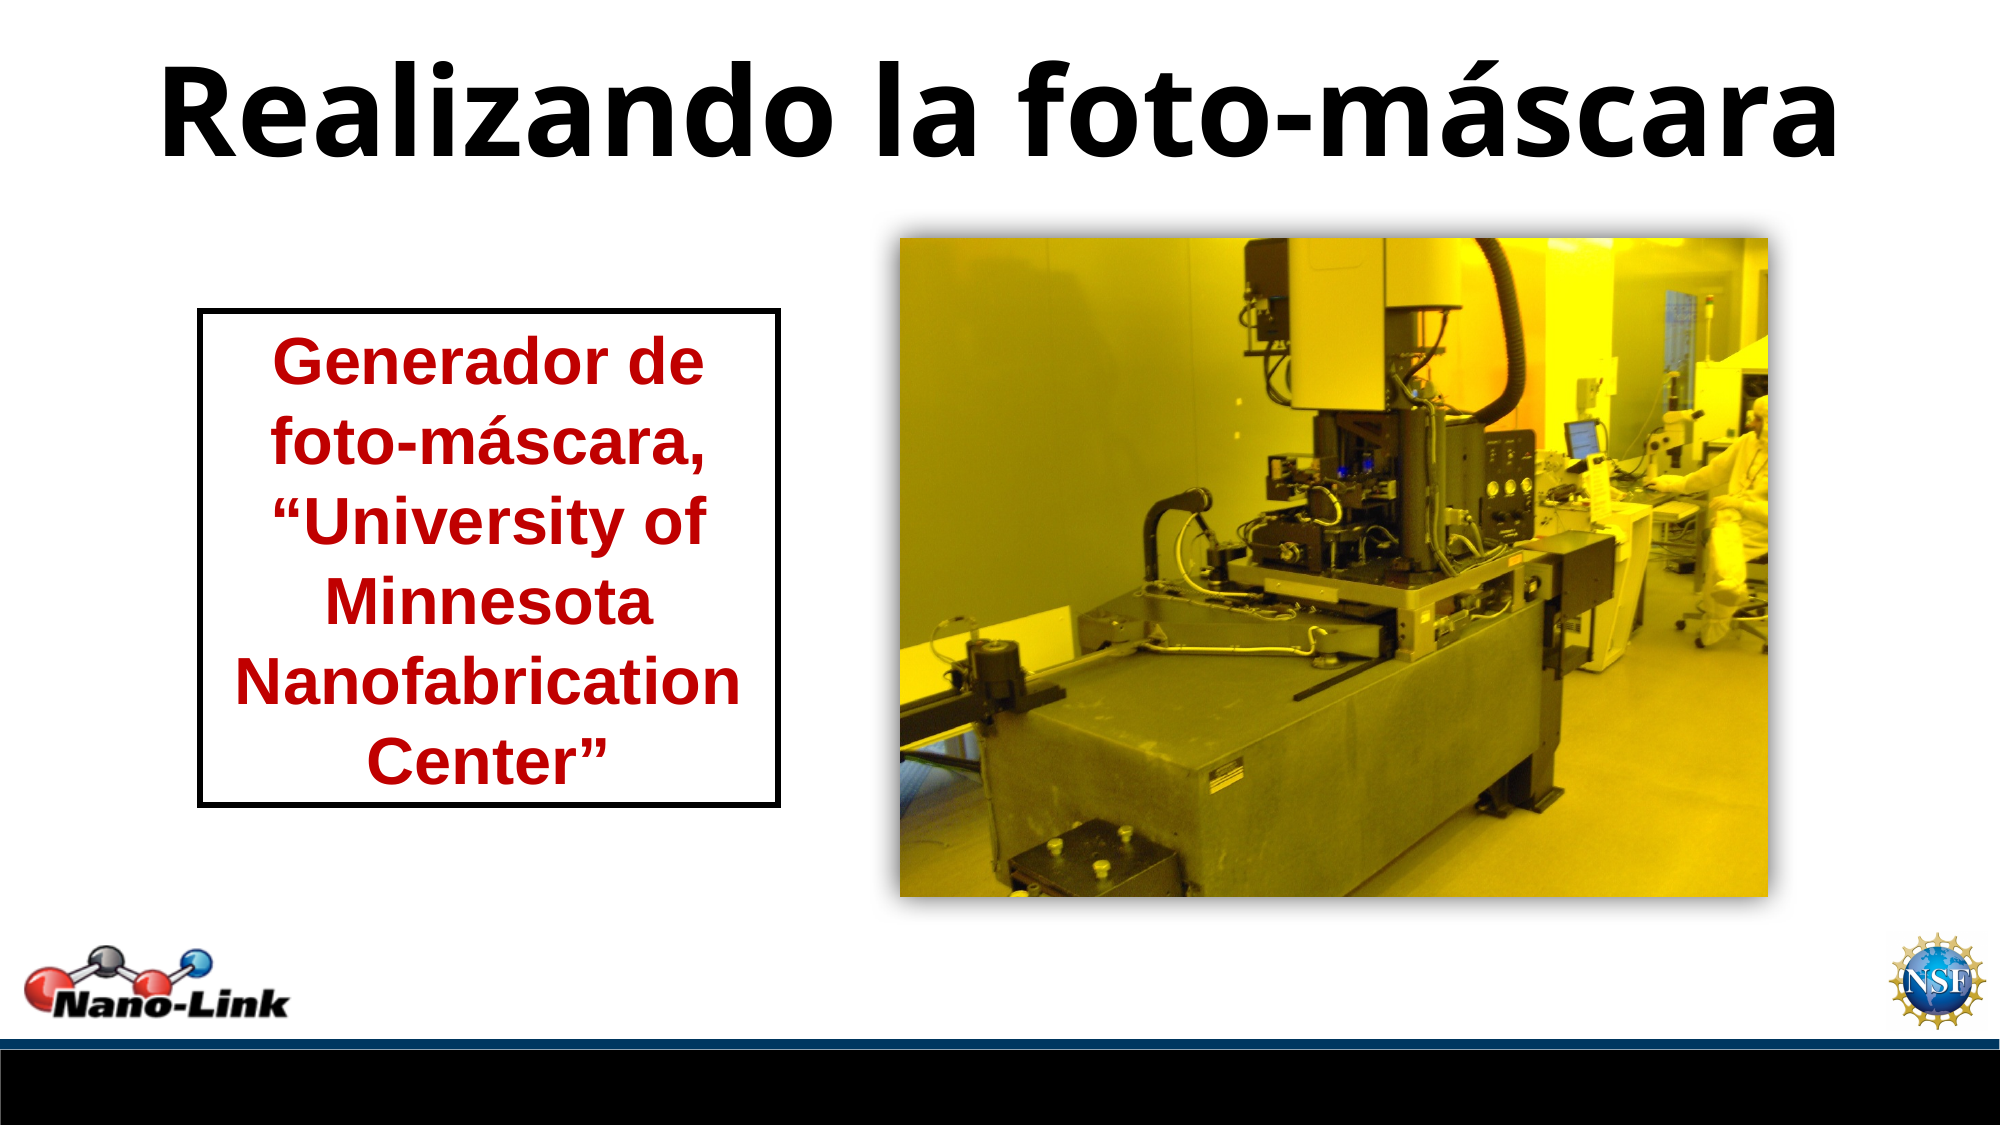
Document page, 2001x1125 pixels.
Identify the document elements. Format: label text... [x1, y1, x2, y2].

picture [899, 238, 1769, 898]
picture [16, 935, 305, 1032]
text_box Photo: James Marti, University of Minnesota [65, 1044, 647, 1089]
picture [1886, 931, 1988, 1032]
text_box Generador de foto-máscara, “University of Minnesota Nanofabrication Center” [199, 310, 778, 806]
text_box Realizando la foto-máscara [0, 12, 2000, 200]
